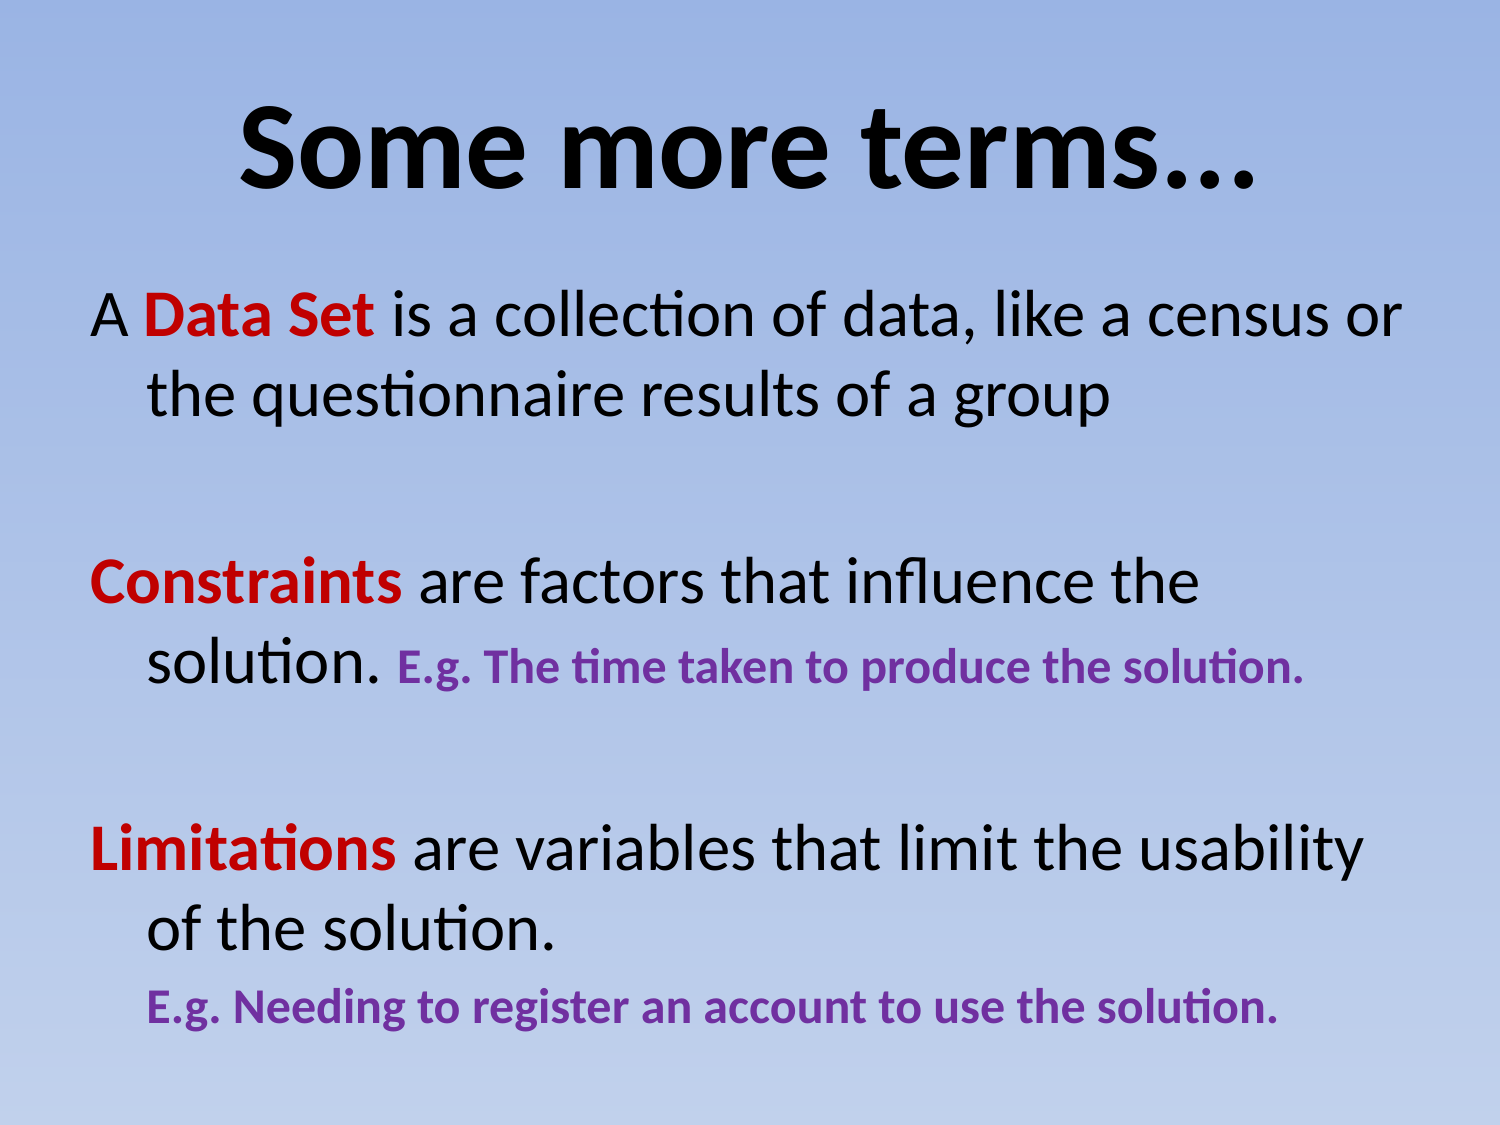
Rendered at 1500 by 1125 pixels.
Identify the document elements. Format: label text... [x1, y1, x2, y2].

list A Data Set is a collection of data, like a census or the questionnaire results of a group Constraints are factors that influence the solution. E.g. The time taken to produce the solution. Limitations are variables that limit the usability of the solution. E.g. Needing to register an account to use the solution. [75, 262, 1425, 1125]
title Some more terms... [0, 45, 1500, 233]
